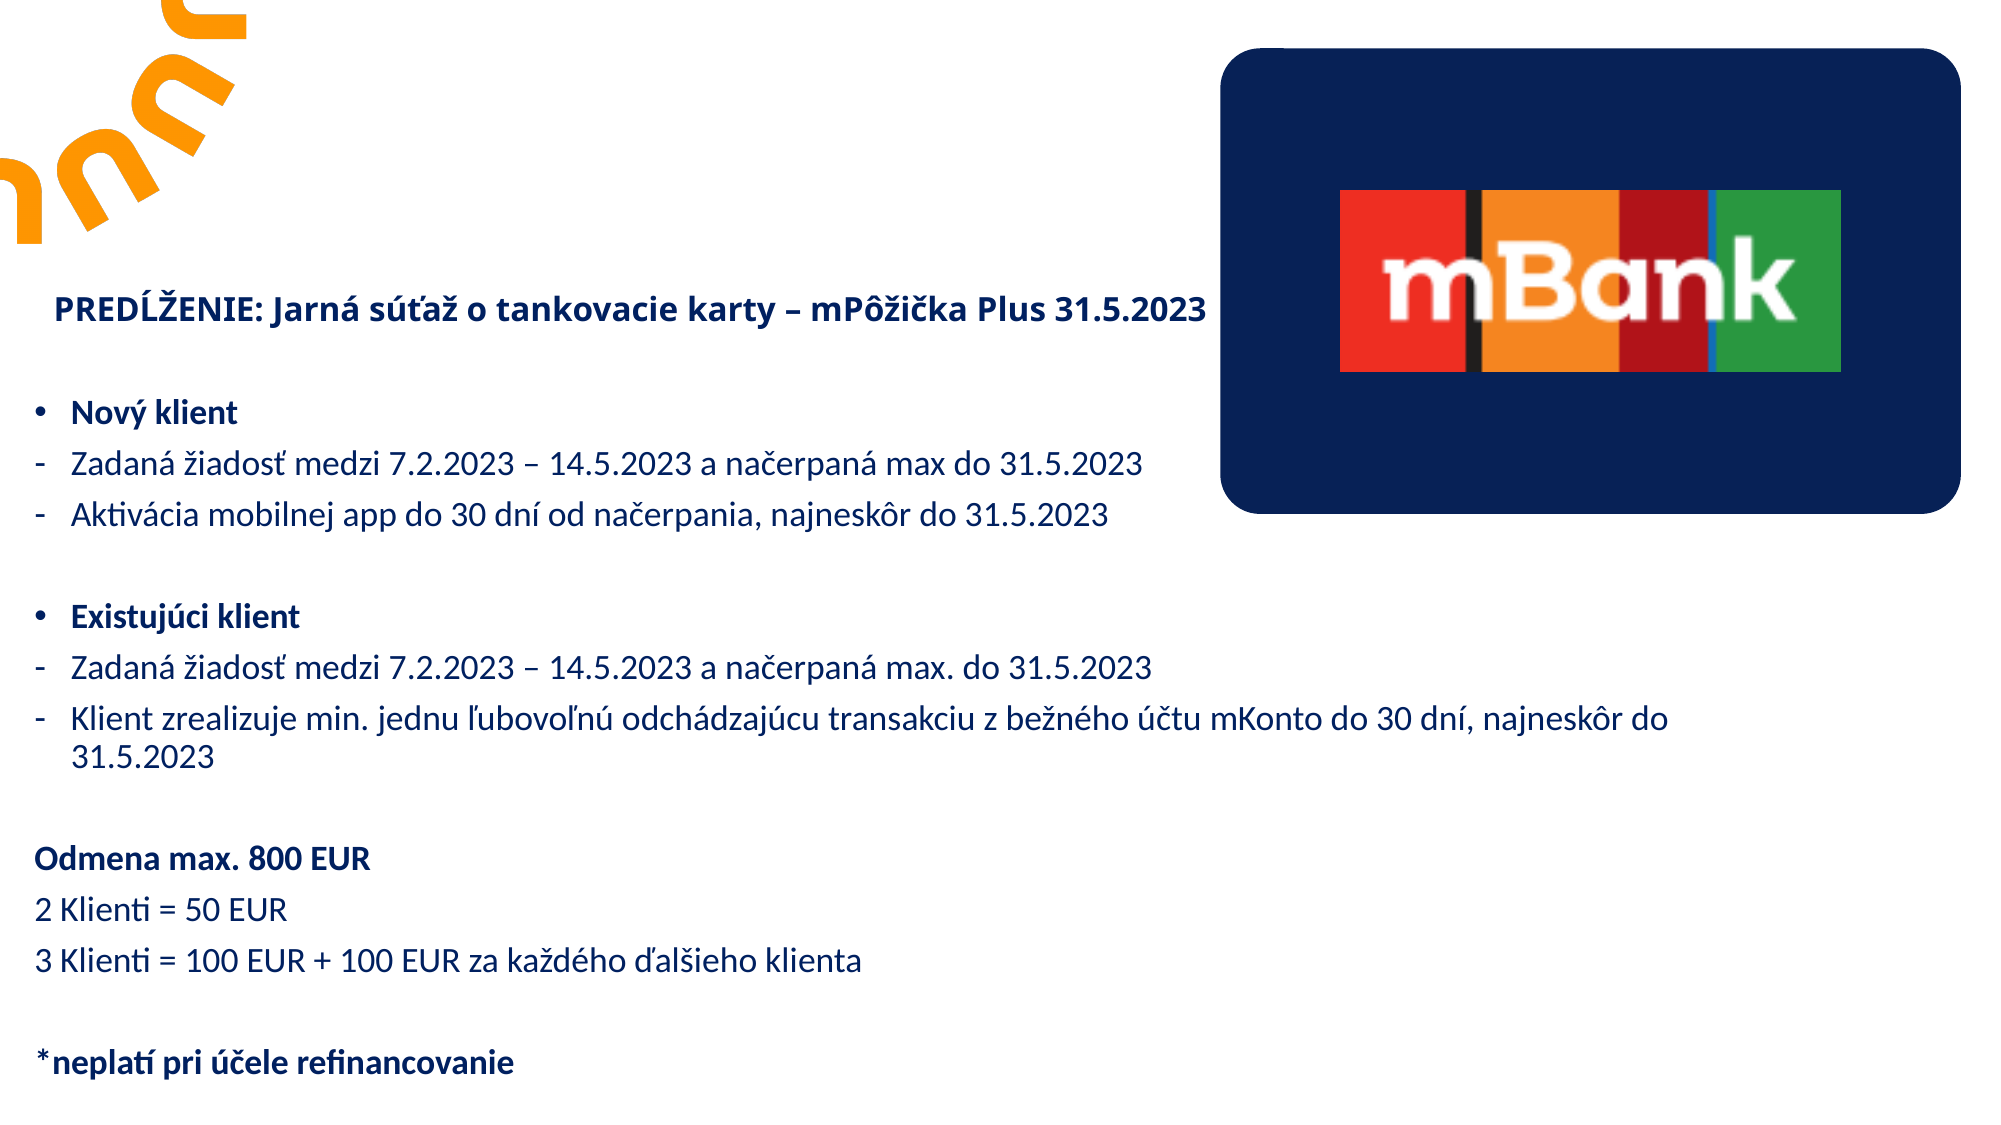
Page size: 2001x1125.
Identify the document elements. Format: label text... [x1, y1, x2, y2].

picture [1340, 190, 1841, 372]
text_box PREDĹŽENIE: Jarná súťaž o tankovacie karty – mPôžička Plus 31.5.2023 [39, 281, 1249, 336]
text_box [1219, 47, 1962, 515]
text_box Nový klient Zadaná žiadosť medzi 7.2.2023 – 14.5.2023 a načerpaná max do 31.5.2023 Aktivácia mobilnej app do 30 dní od načerpania, najneskôr do 31.5.2023 Existujúci klient Zadaná žiadosť medzi 7.2.2023 – 14.5.2023 a načerpaná max. do 31.5.2023 Klient zrealizuje min. jednu ľubovoľnú odchádzajúcu transakciu z bežného účtu mKonto do 30 dní, najneskôr do 31.5.2023 Odmena max. 800 EUR 2 Klienti = 50 EUR 3 Klienti = 100 EUR + 100 EUR za každého ďalšieho klienta *neplatí pri účele refinancovanie [19, 386, 1745, 1101]
text_box [0, 0, 247, 245]
